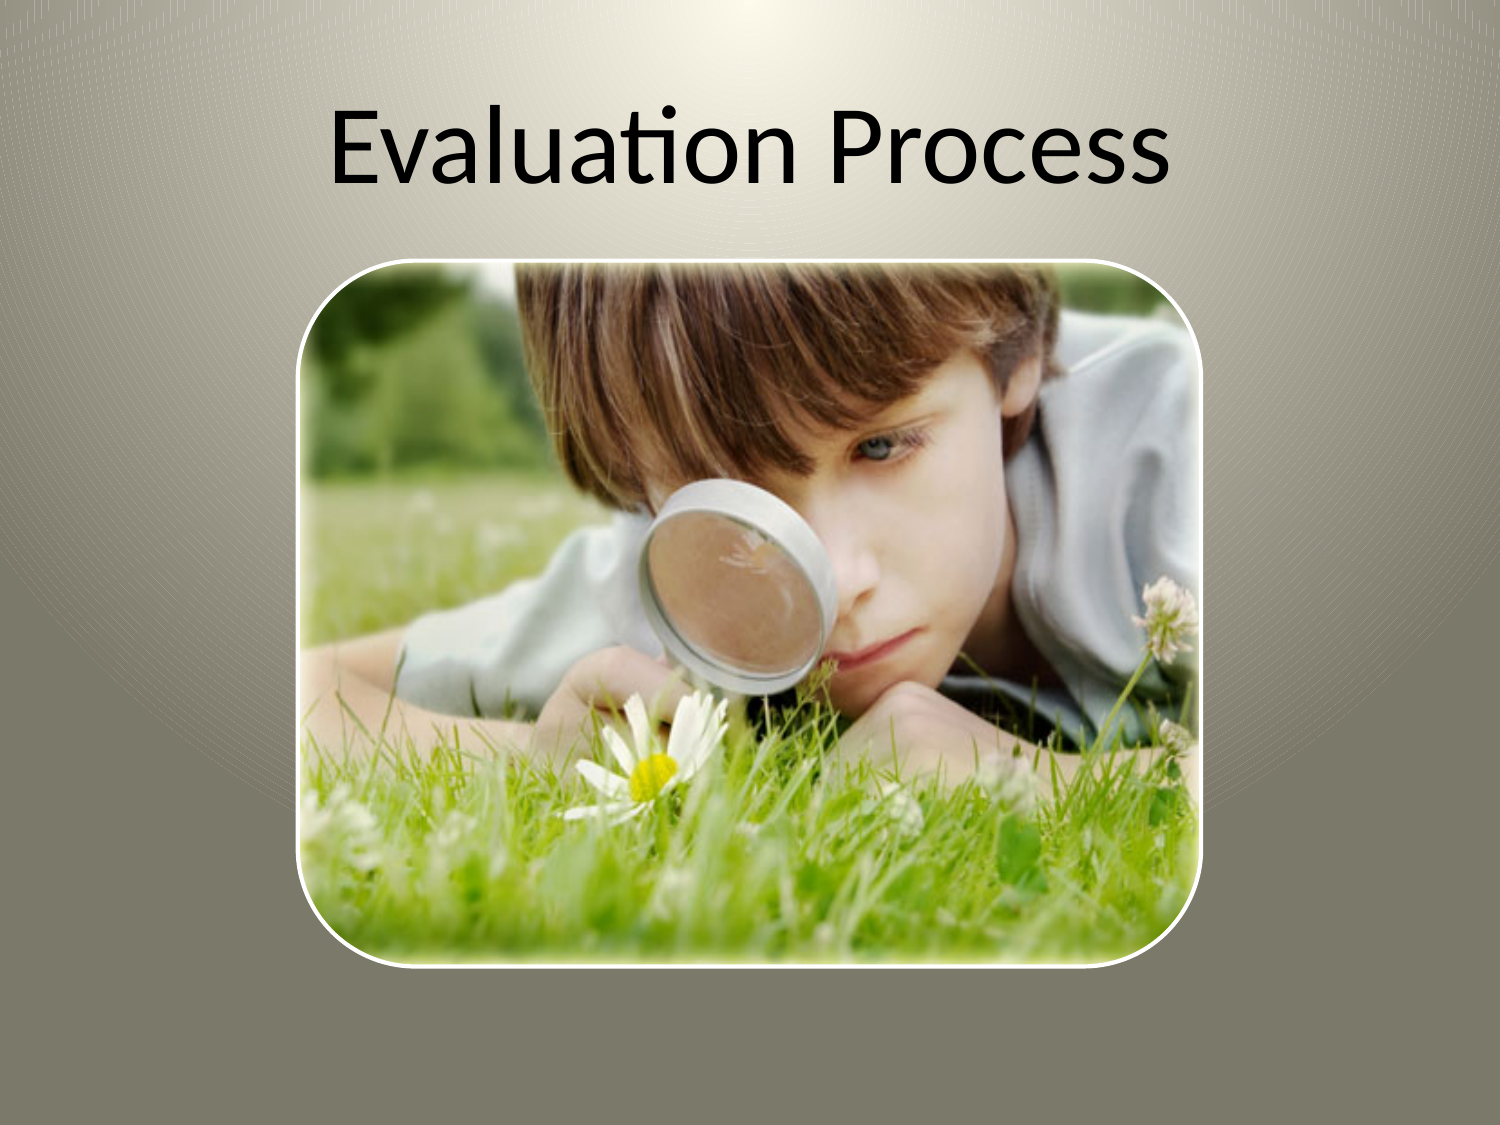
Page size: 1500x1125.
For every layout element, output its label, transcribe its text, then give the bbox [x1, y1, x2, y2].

title Evaluation Process [75, 45, 1425, 224]
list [74, 224, 1426, 1038]
